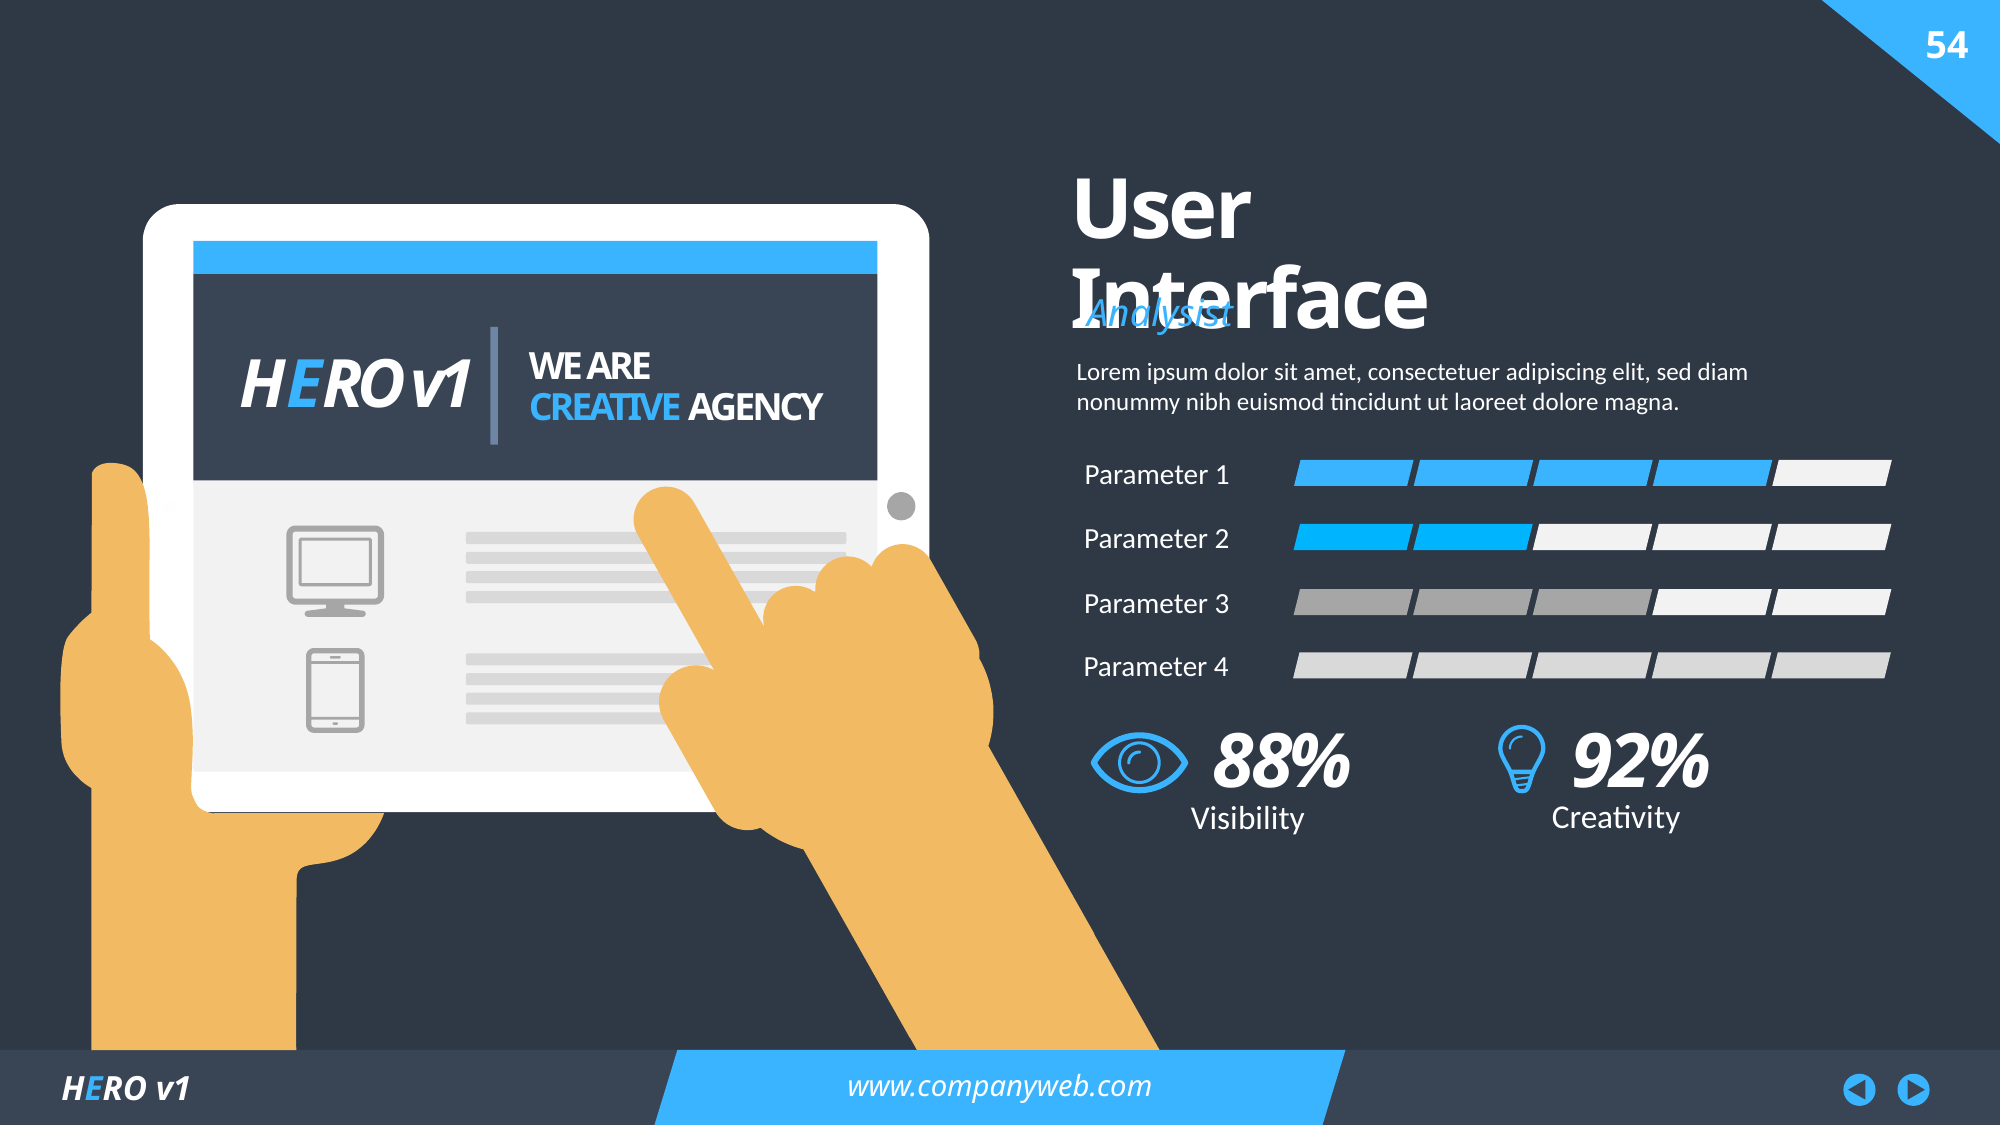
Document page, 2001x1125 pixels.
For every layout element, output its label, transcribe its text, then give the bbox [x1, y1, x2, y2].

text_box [60, 204, 1035, 1125]
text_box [1498, 724, 1546, 794]
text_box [1068, 447, 1892, 691]
text_box User Interface [1056, 193, 1630, 321]
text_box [1068, 705, 1428, 845]
text_box Analysist [1072, 281, 1249, 342]
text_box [1090, 732, 1189, 794]
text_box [1448, 704, 1784, 844]
text_box Lorem ipsum dolor sit amet, consectetuer adipiscing elit, sed diam nonummy nibh euismod tincidunt ut laoreet dolore magna. [1061, 348, 1870, 424]
